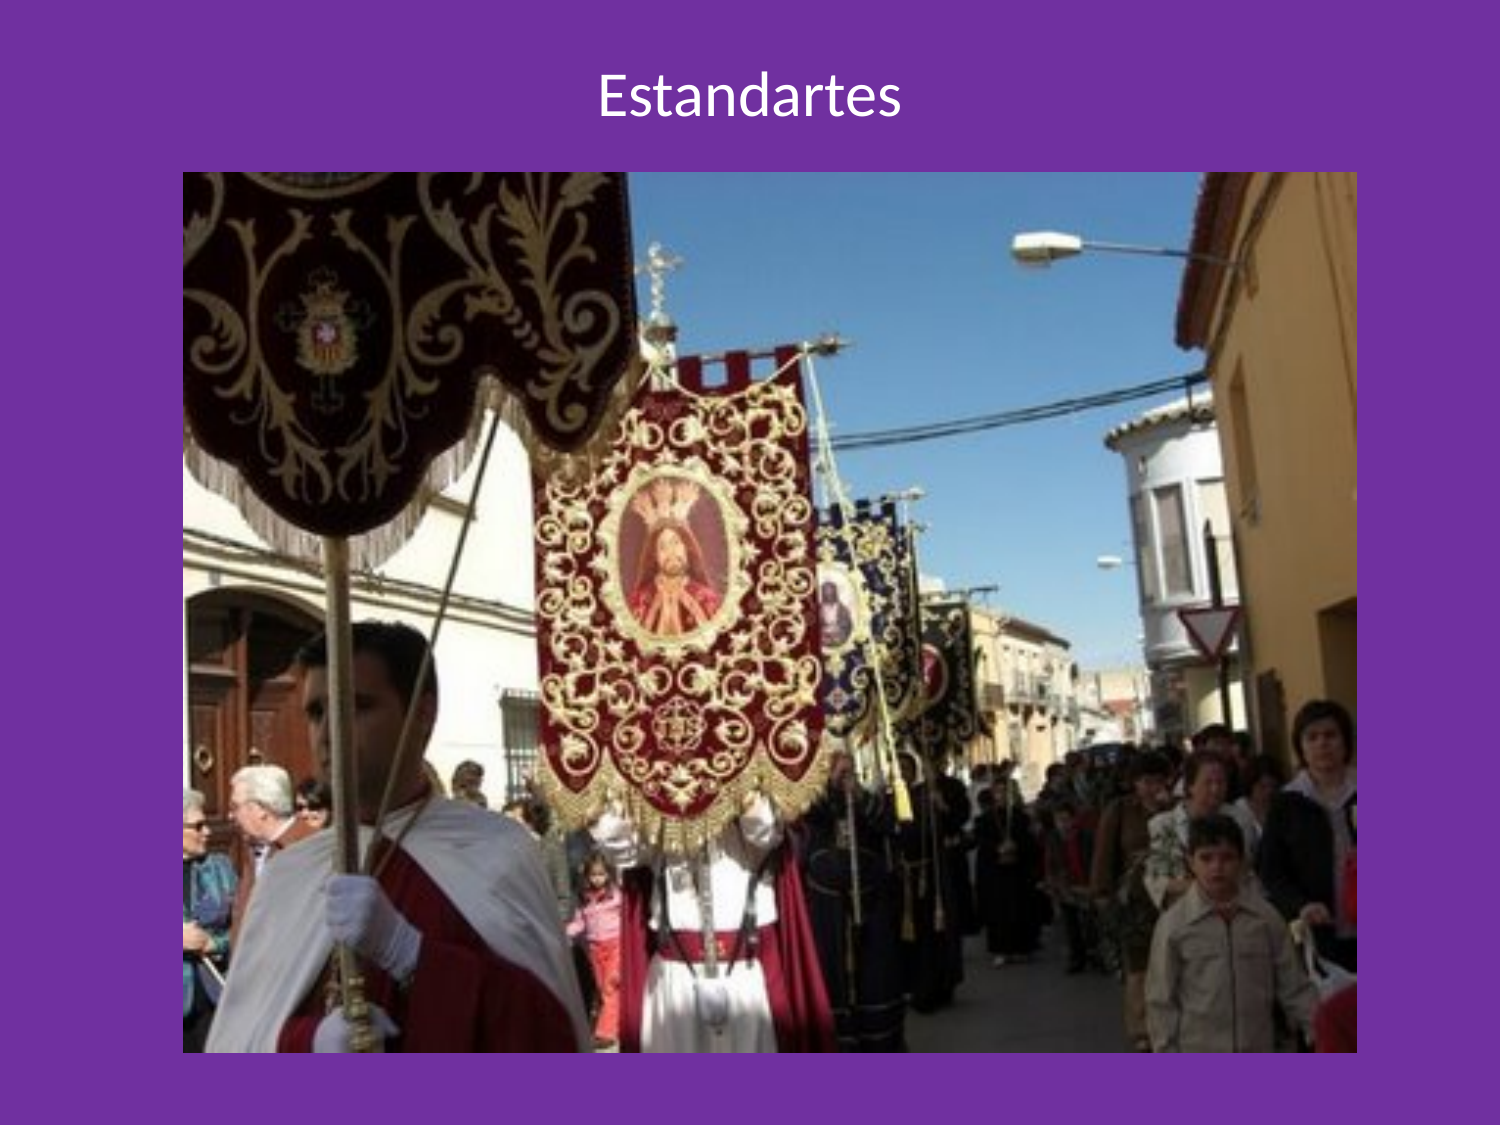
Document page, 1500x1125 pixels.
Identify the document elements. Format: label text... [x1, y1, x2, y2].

title Estandartes [75, 45, 1425, 138]
picture [182, 172, 1357, 1053]
